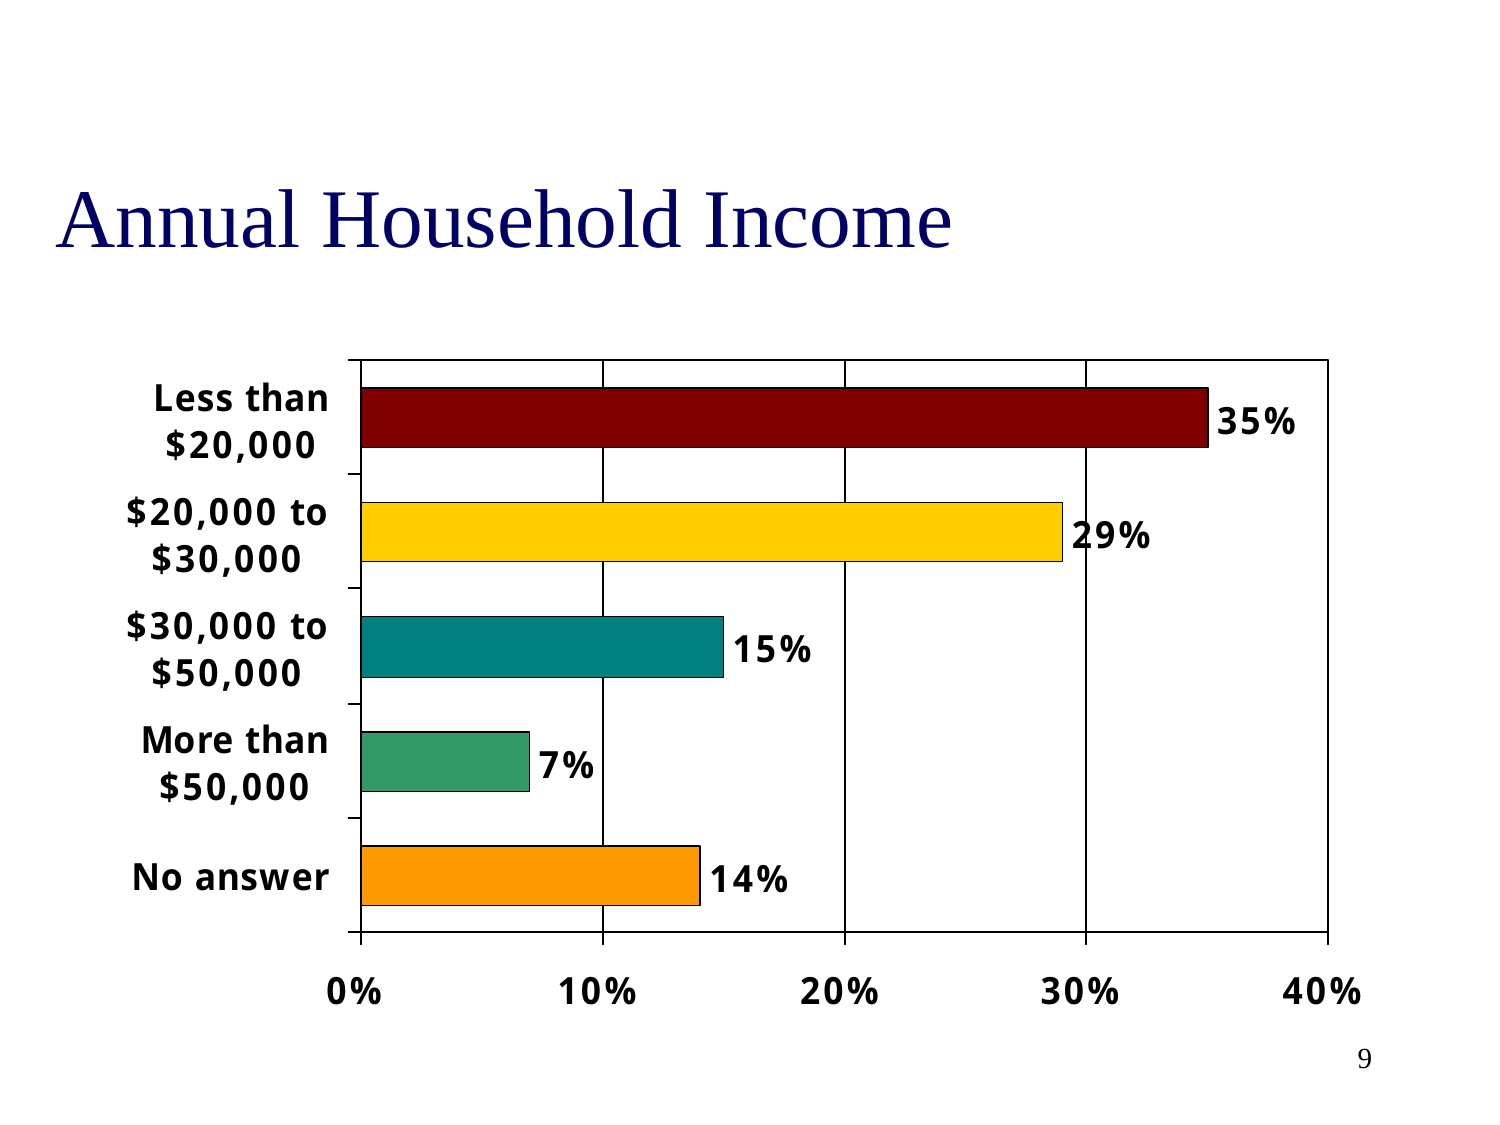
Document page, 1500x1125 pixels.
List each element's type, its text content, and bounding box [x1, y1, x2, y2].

slide_number 9 [1074, 1033, 1388, 1108]
title Annual Household Income [40, 152, 1316, 276]
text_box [112, 351, 1388, 1028]
